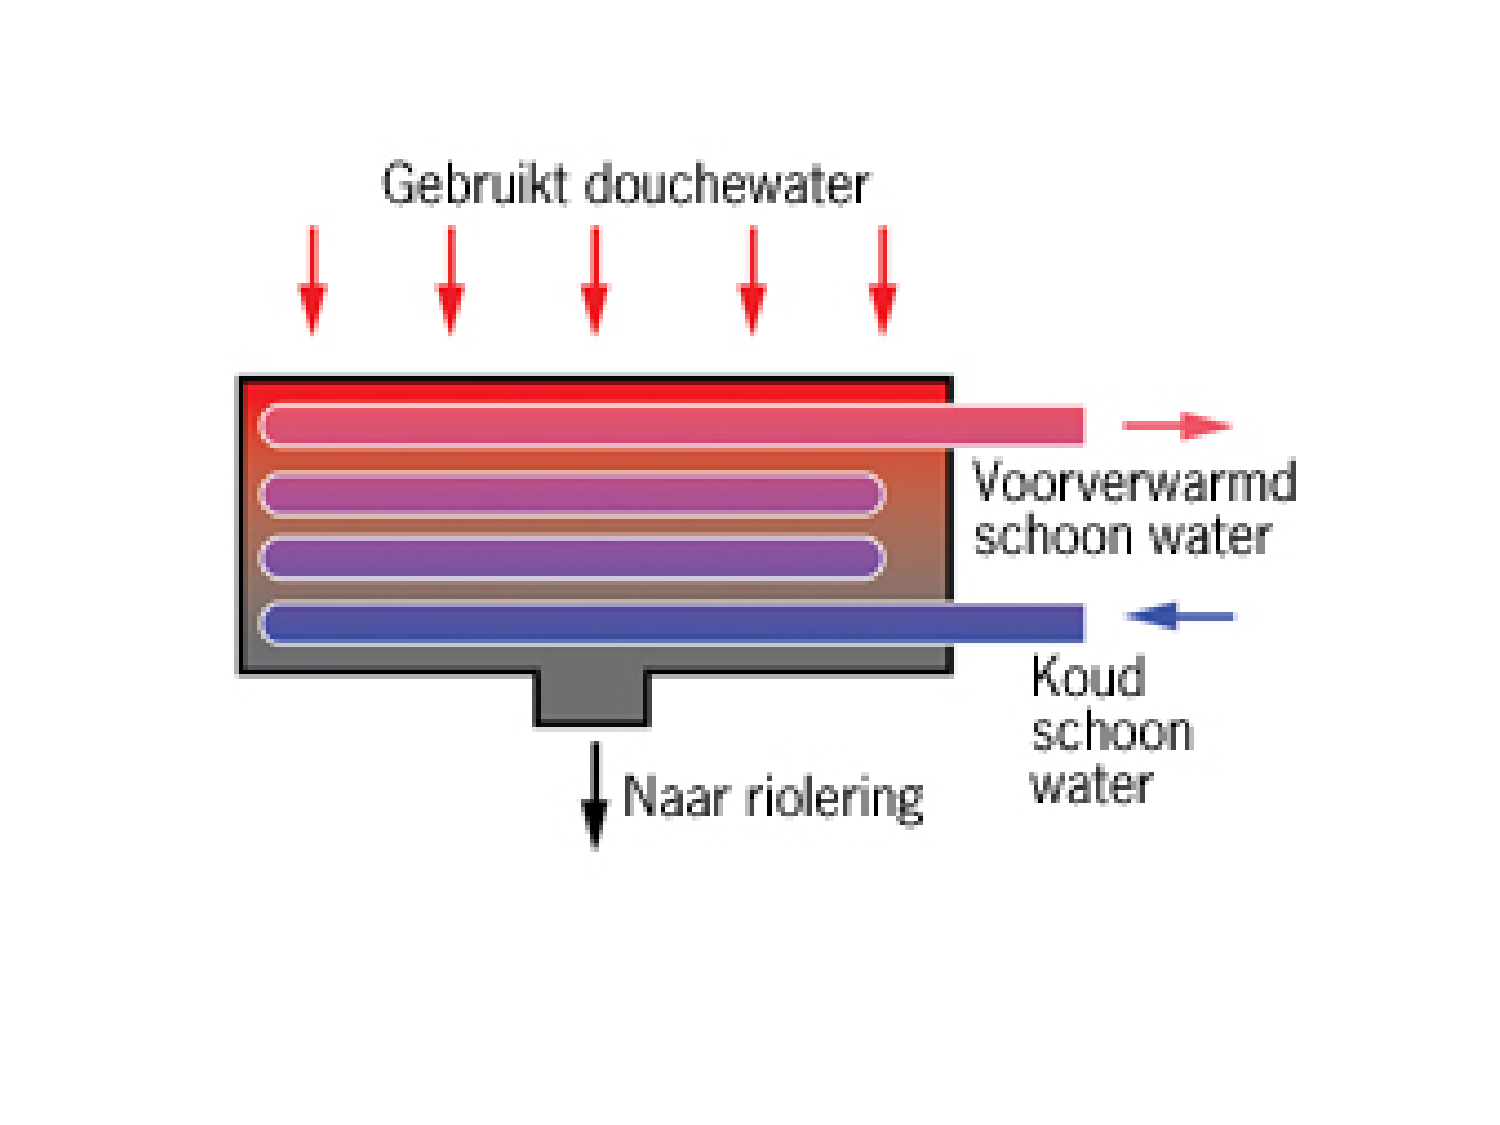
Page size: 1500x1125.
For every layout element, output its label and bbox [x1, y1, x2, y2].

picture [195, 137, 1305, 879]
